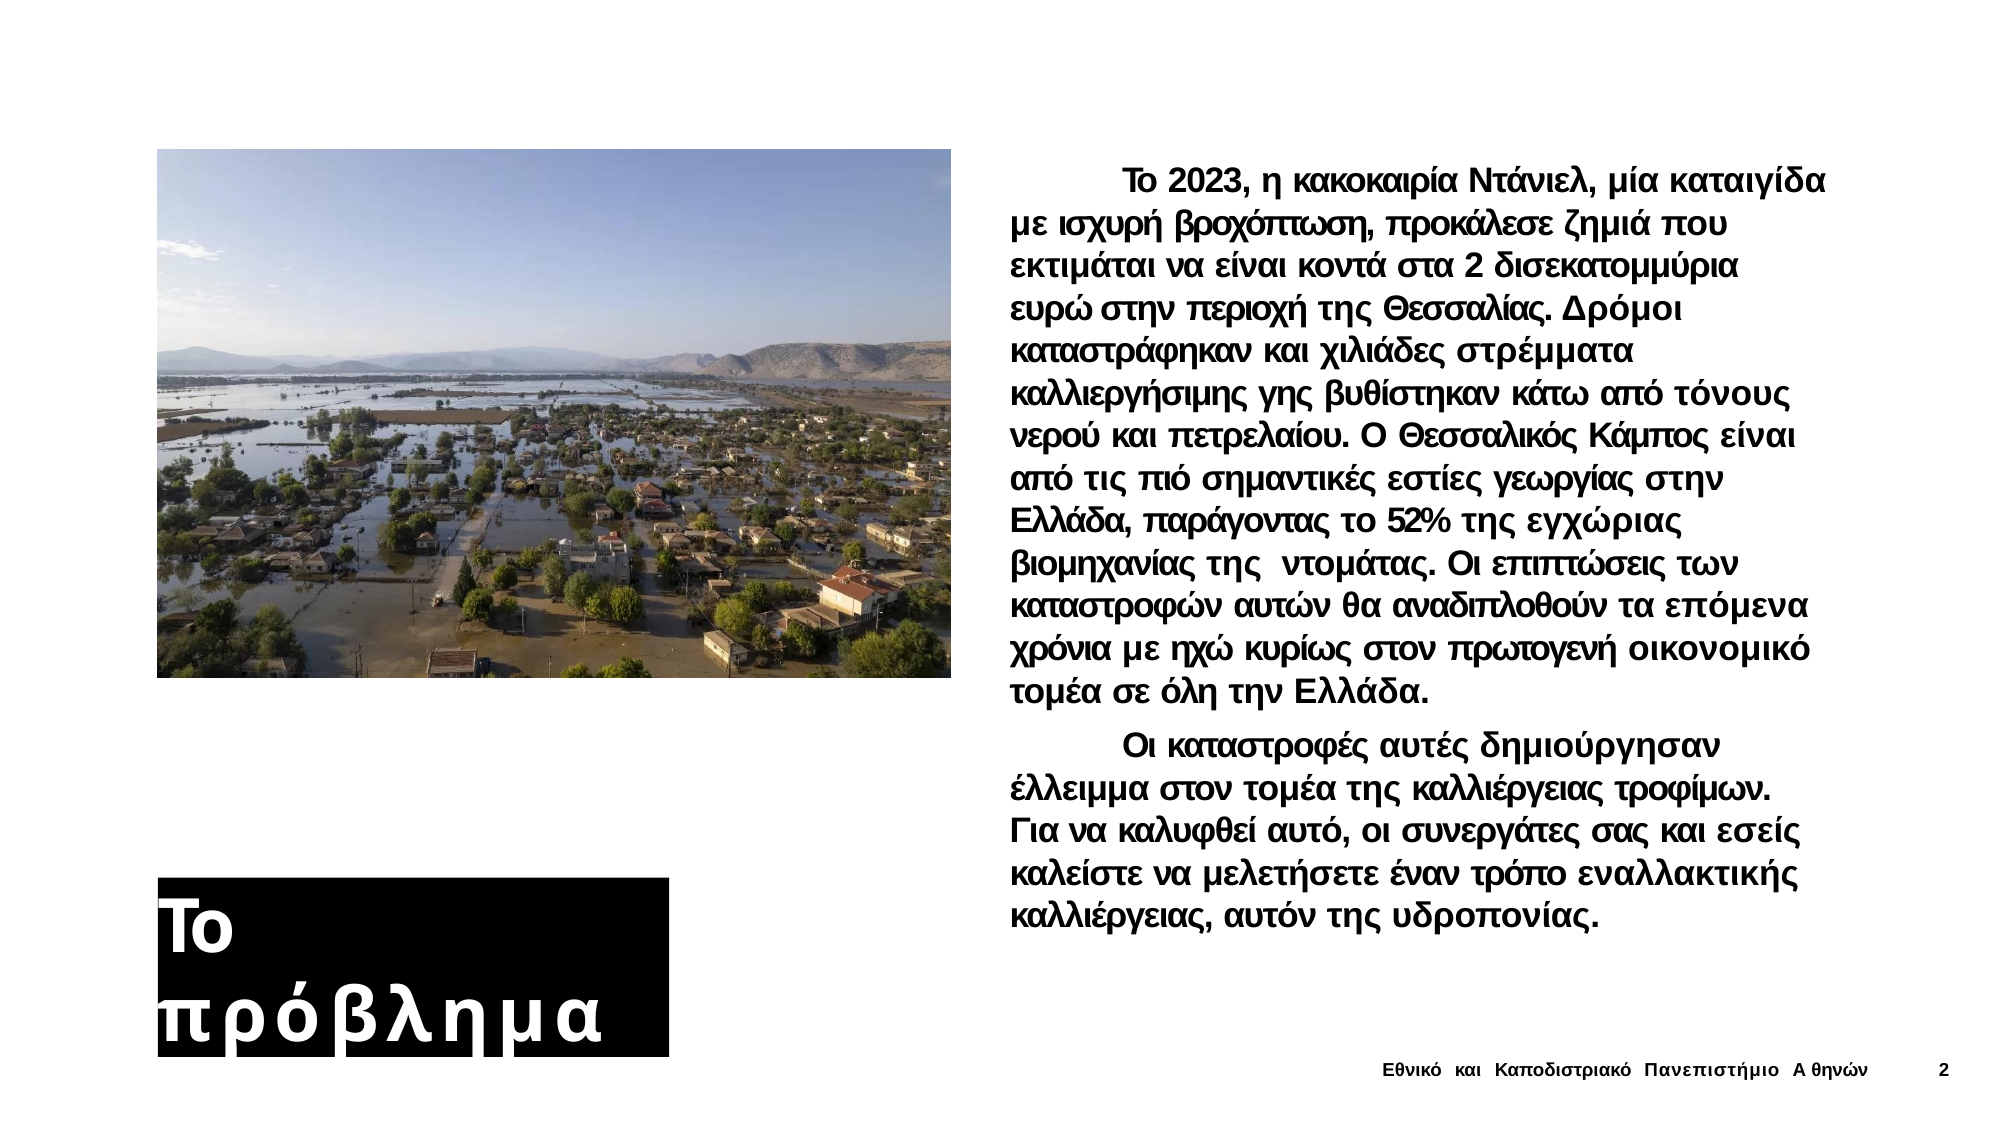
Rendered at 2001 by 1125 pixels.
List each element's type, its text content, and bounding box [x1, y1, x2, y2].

slide_number 2 [1932, 1059, 1957, 1125]
text_box Οι καταστροφές αυτές δημιούργησαν έλλειμμα στον τομέα της καλλιέργειας τροφίμων. Για να καλυφθεί αυτό, οι συνεργάτες σας και εσείς καλείστε να μελετήσετε έναν τρόπο εναλλακτικής καλλιέργειας, αυτόν της υδροπονίας. [1007, 720, 1831, 935]
footer Εθνικό και Καποδιστριακό Πανεπιστήμιο Α θηνών [1380, 1059, 1878, 1125]
text_box Το 2023, η κακοκαιρία Ντάνιελ, μία καταιγίδα με ισχυρή βροχόπτωση, προκάλεσε ζημιά που εκτιμάται να είναι κοντά στα 2 δισεκατομμύρια ευρώ στην περιοχή της Θεσσαλίας. Δρόμοι καταστράφηκαν και χιλιάδες στρέμματα καλλιεργήσιμης γης βυθίστηκαν κάτω από τόνους νερού και πετρελαίου. Ο Θεσσαλικός Κάμπος είναι από τις πιό σημαντικές εστίες γεωργίας στην Ελλάδα, παράγοντας το 52% της εγχώριας βιομηχανίας της ντομάτας. Οι επιπτώσεις των καταστροφών αυτών θα αναδιπλοθούν τα επόμενα χρόνια με ηχώ κυρίως στον πρωτογενή οικονομικό τομέα σε όλη την Ελλάδα. [1007, 155, 1832, 711]
picture [156, 149, 951, 678]
text_box Το πρόβλημα [157, 877, 670, 1057]
